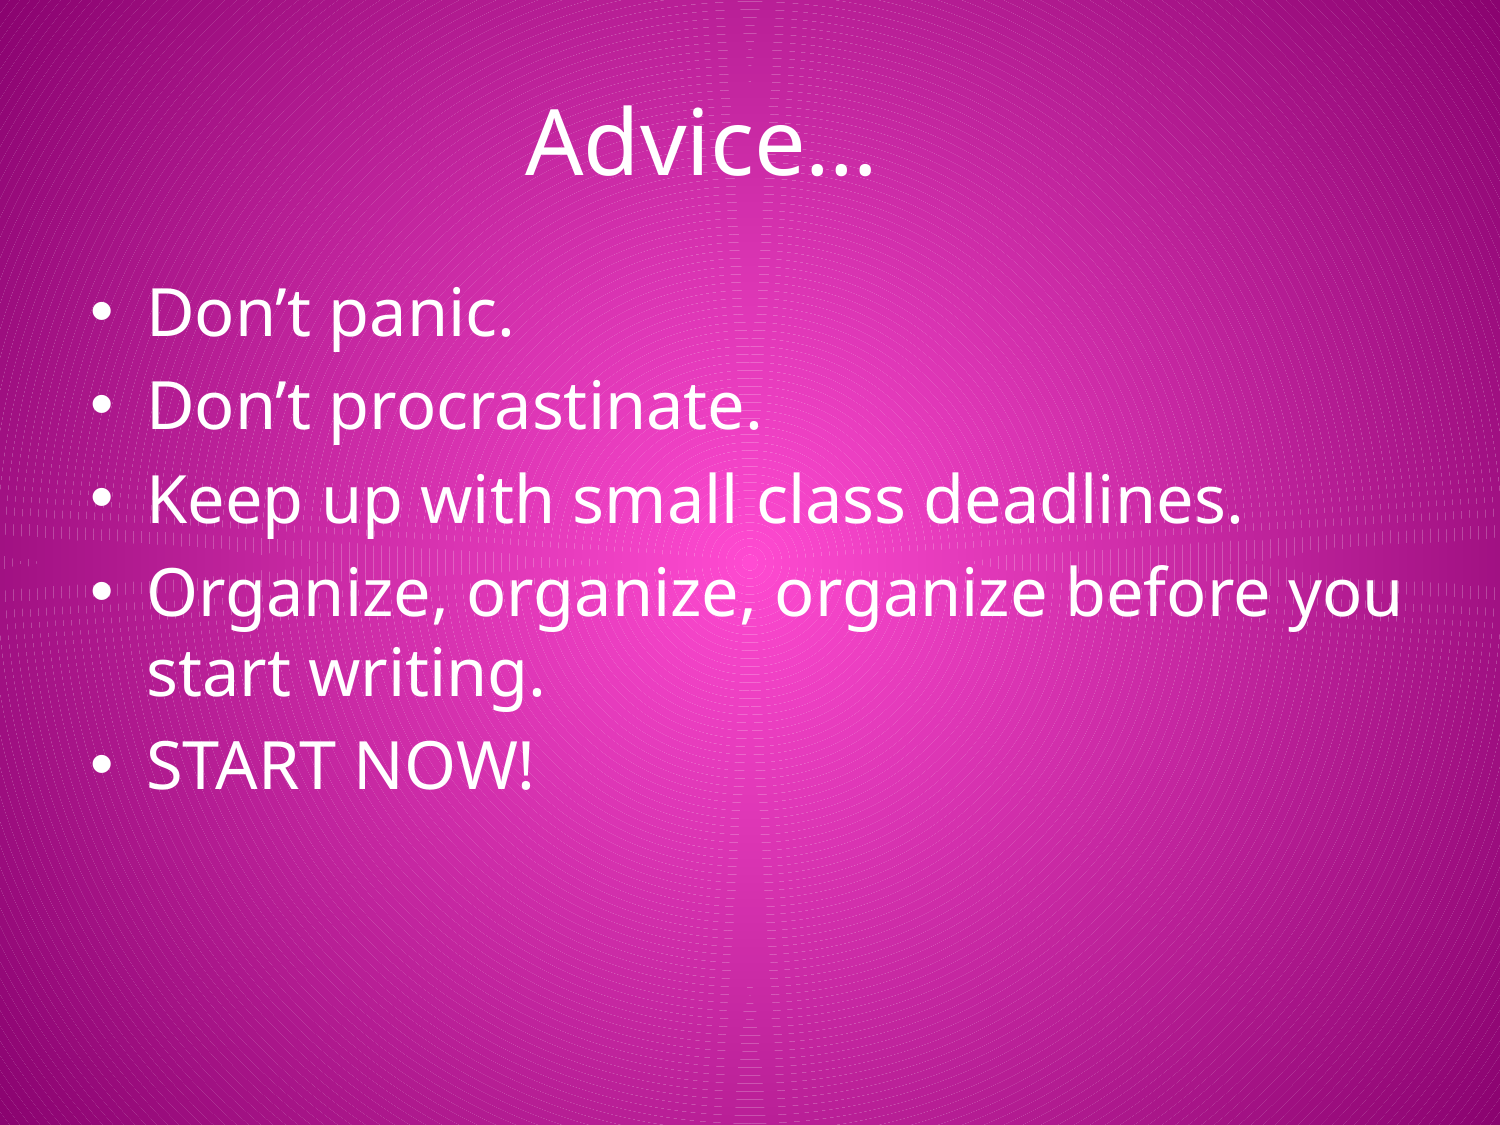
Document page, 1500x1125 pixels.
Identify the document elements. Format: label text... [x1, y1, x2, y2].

title Advice… [75, 45, 1425, 233]
list Don’t panic. Don’t procrastinate. Keep up with small class deadlines. Organize, organize, organize before you start writing. START NOW! [75, 262, 1425, 1005]
